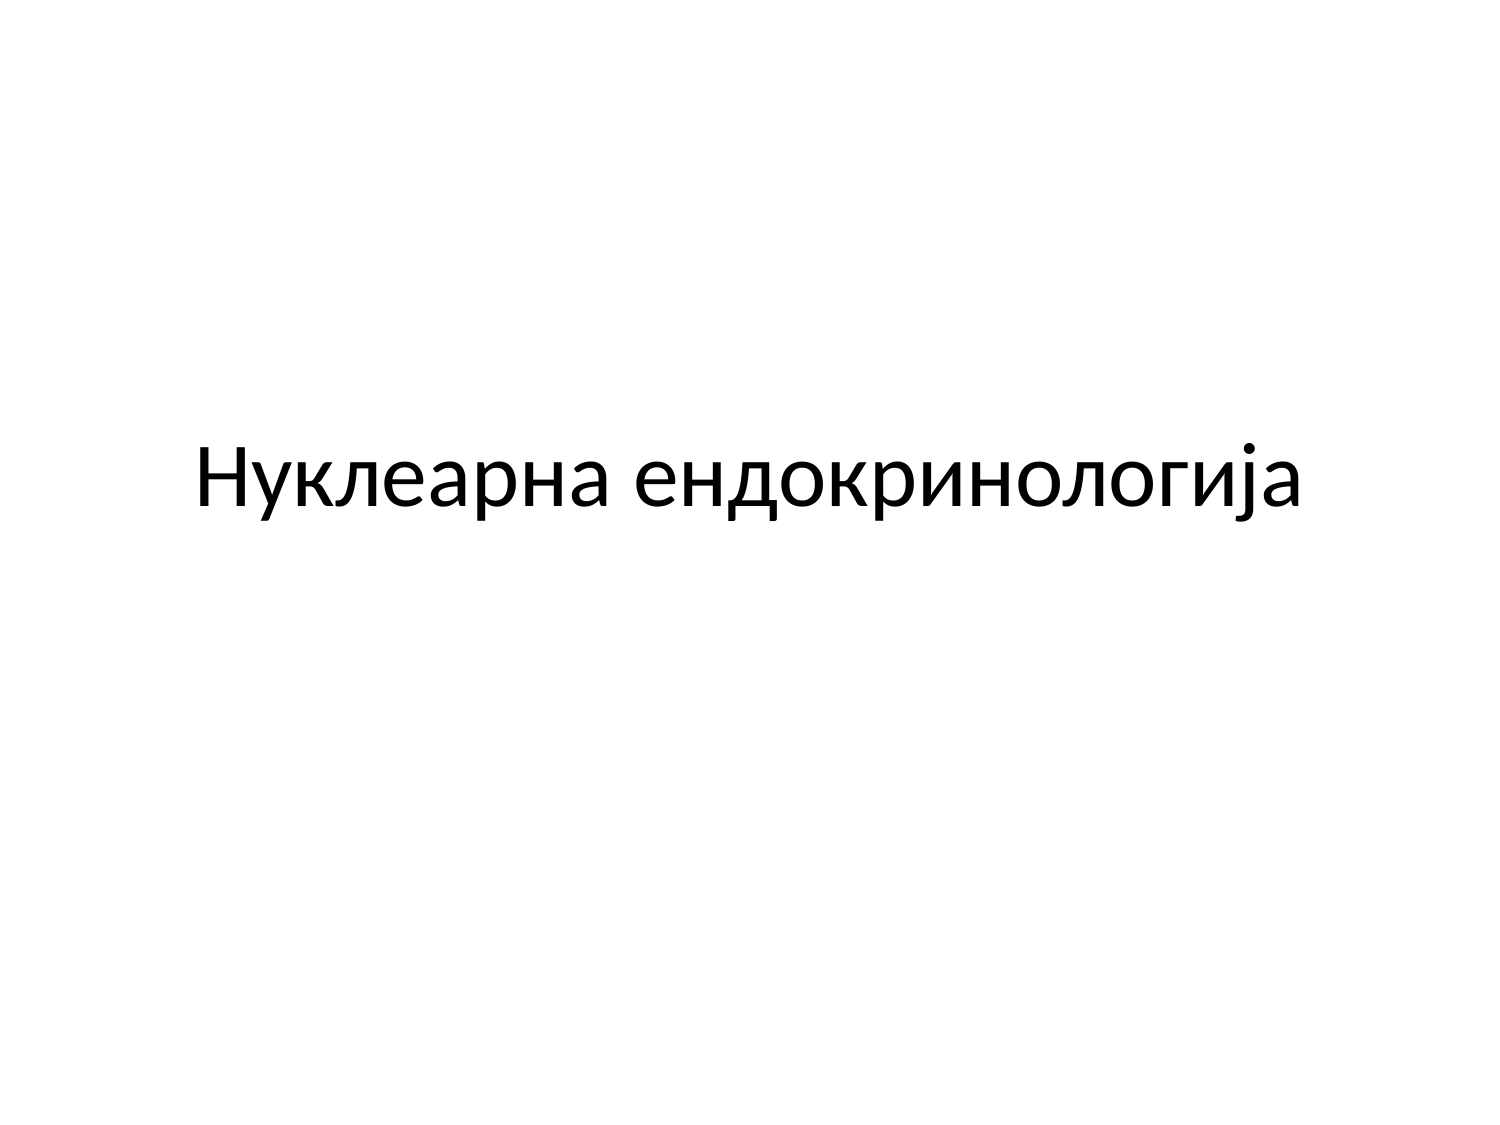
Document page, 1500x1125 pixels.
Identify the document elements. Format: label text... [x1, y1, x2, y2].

title Нуклеарна ендокринологија [112, 349, 1388, 591]
